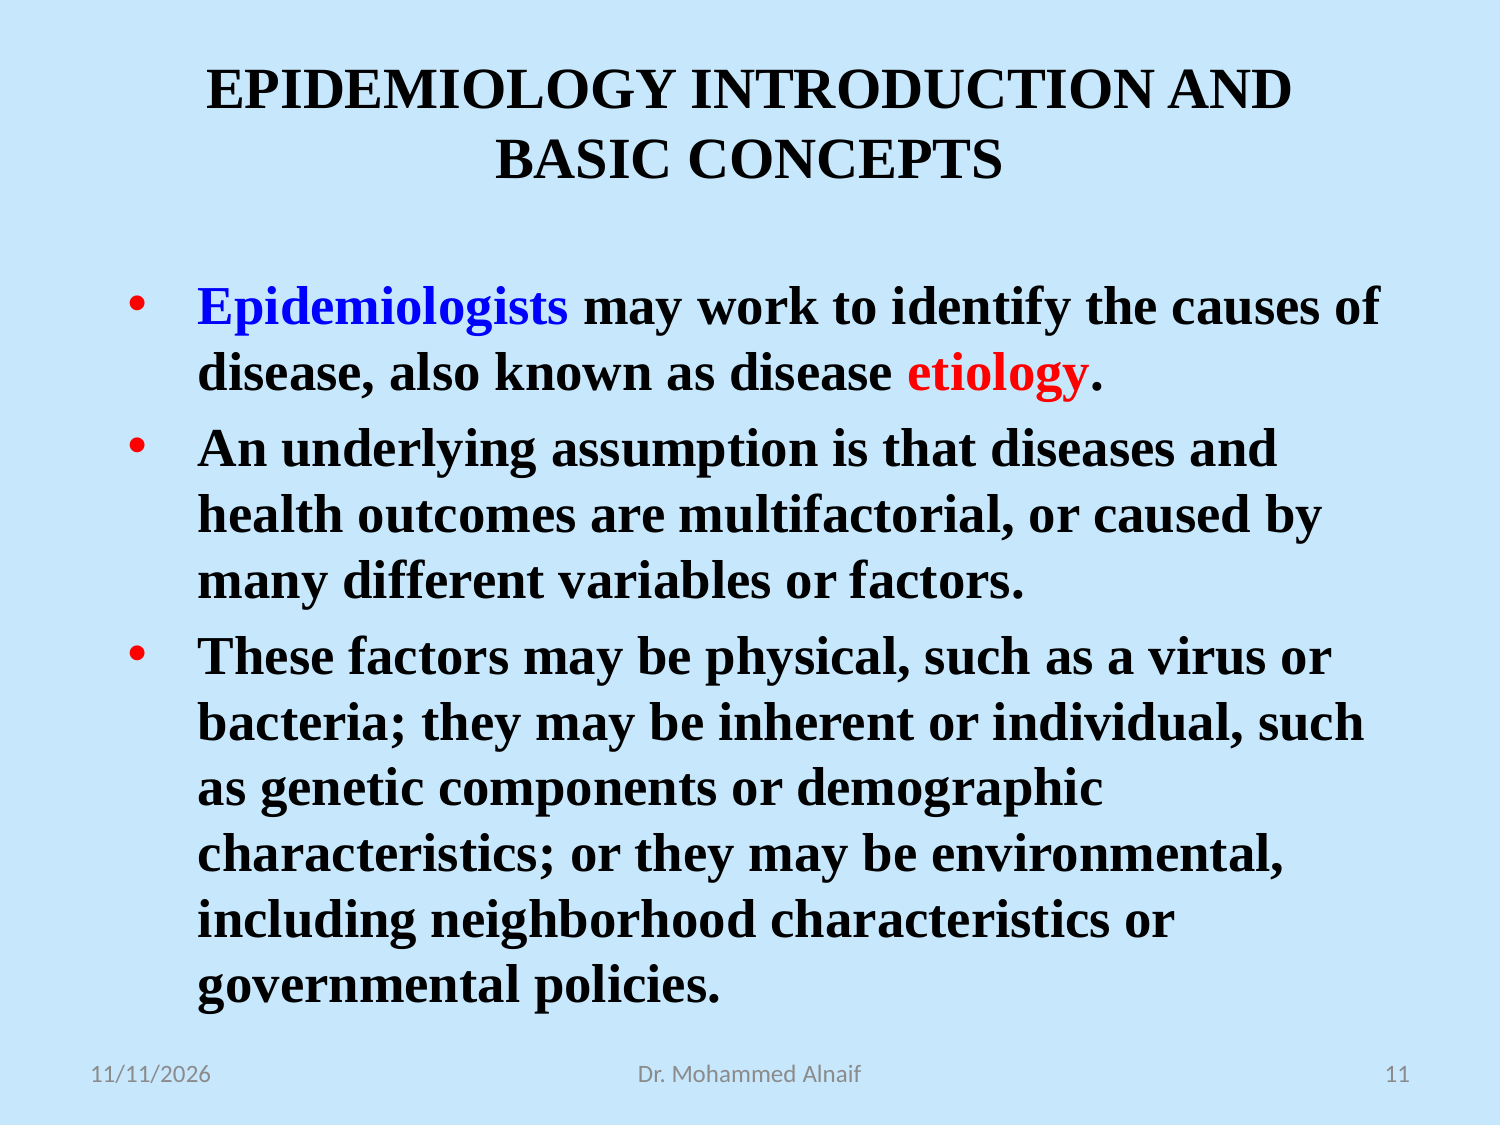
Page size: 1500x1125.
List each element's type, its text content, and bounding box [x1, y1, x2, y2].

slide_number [75, 1042, 425, 1103]
title EPIDEMIOLOGY INTRODUCTION AND BASIC CONCEPTS [112, 66, 1388, 175]
slide_number 11 [1074, 1042, 1425, 1103]
footer Dr. Mohammed Alnaif [512, 1042, 988, 1103]
subtitle Epidemiologists may work to identify the causes of disease, also known as disease etiology. An underlying assumption is that diseases and health outcomes are multifactorial, or caused by many different variables or factors. These factors may be physical, such as a virus or bacteria; they may be inherent or individual, such as genetic components or demographic characteristics; or they may be environmental, including neighborhood characteristics or governmental policies. [112, 262, 1425, 1025]
